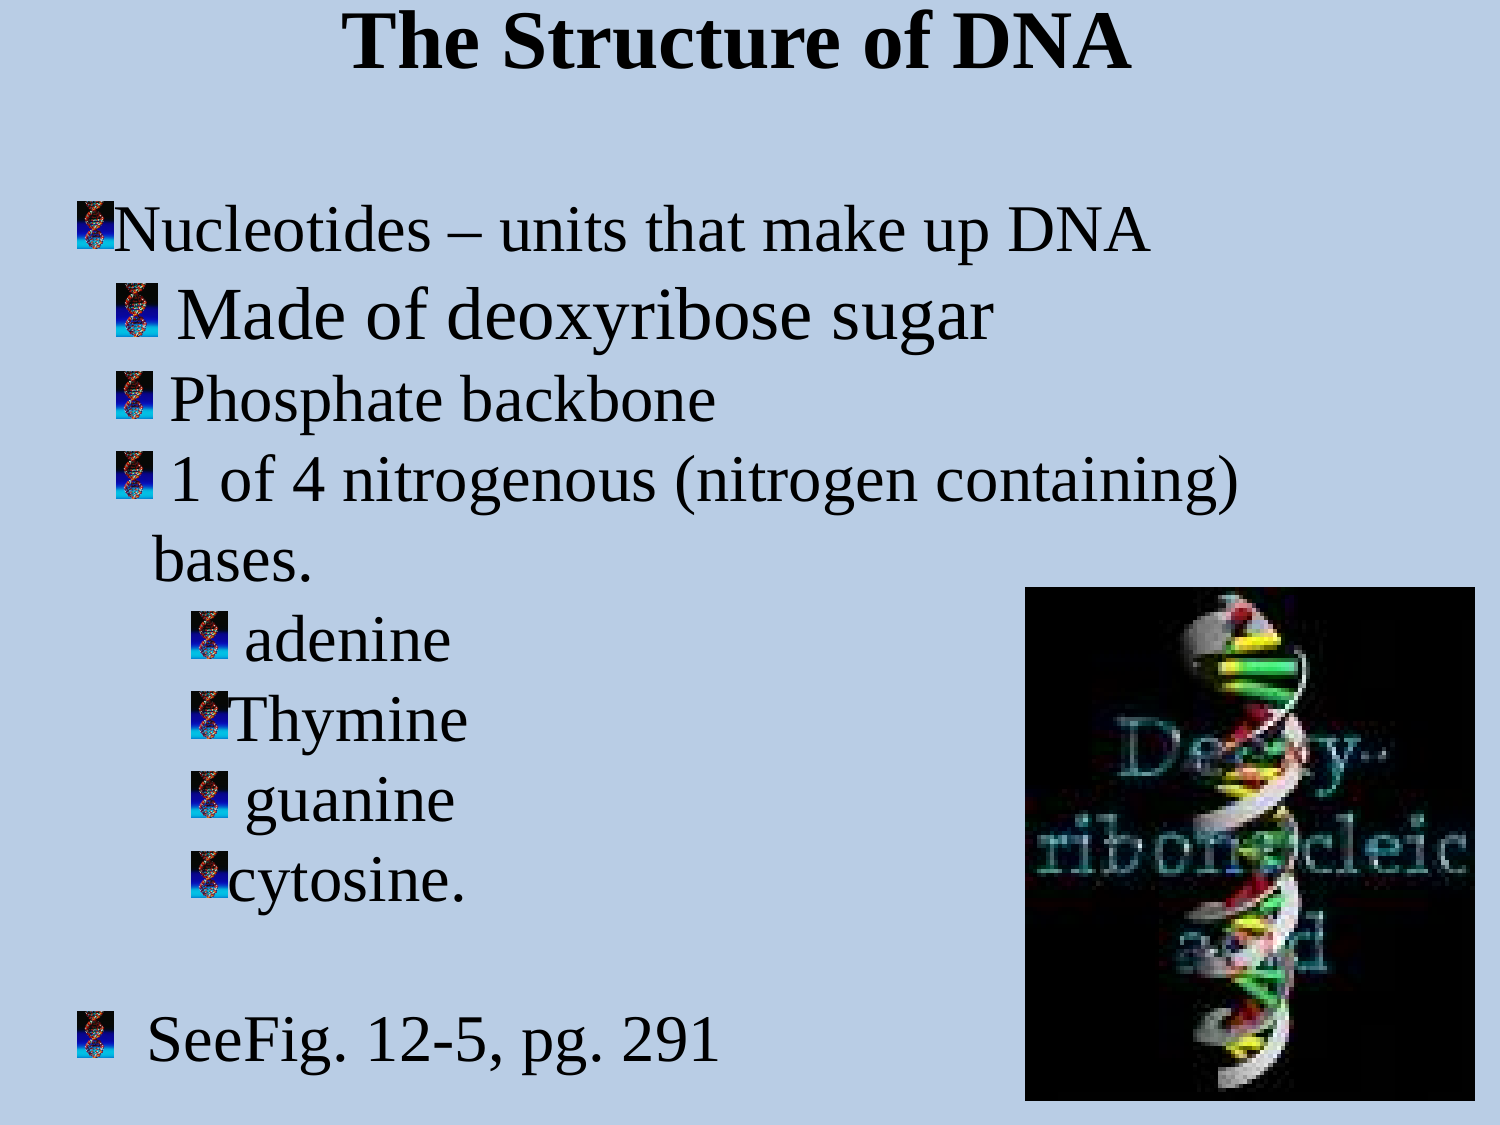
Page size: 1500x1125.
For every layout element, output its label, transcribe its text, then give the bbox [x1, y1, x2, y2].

picture [116, 329, 126, 333]
picture [116, 371, 153, 419]
picture [191, 771, 228, 818]
picture [77, 201, 114, 249]
picture [191, 691, 228, 739]
text_box The Structure of DNA Nucleotides – units that make up DNA Made of deoxyribose sugar Phosphate backbone 1 of 4 nitrogenous (nitrogen containing) bases. adenine Thymine guanine cytosine. SeeFig. 12-5, pg. 291 [62, 0, 1413, 1082]
picture [116, 451, 153, 499]
picture [191, 611, 228, 659]
picture [77, 1011, 114, 1058]
picture [191, 851, 228, 898]
picture [116, 283, 158, 337]
picture [1024, 587, 1476, 1101]
picture [146, 329, 158, 333]
